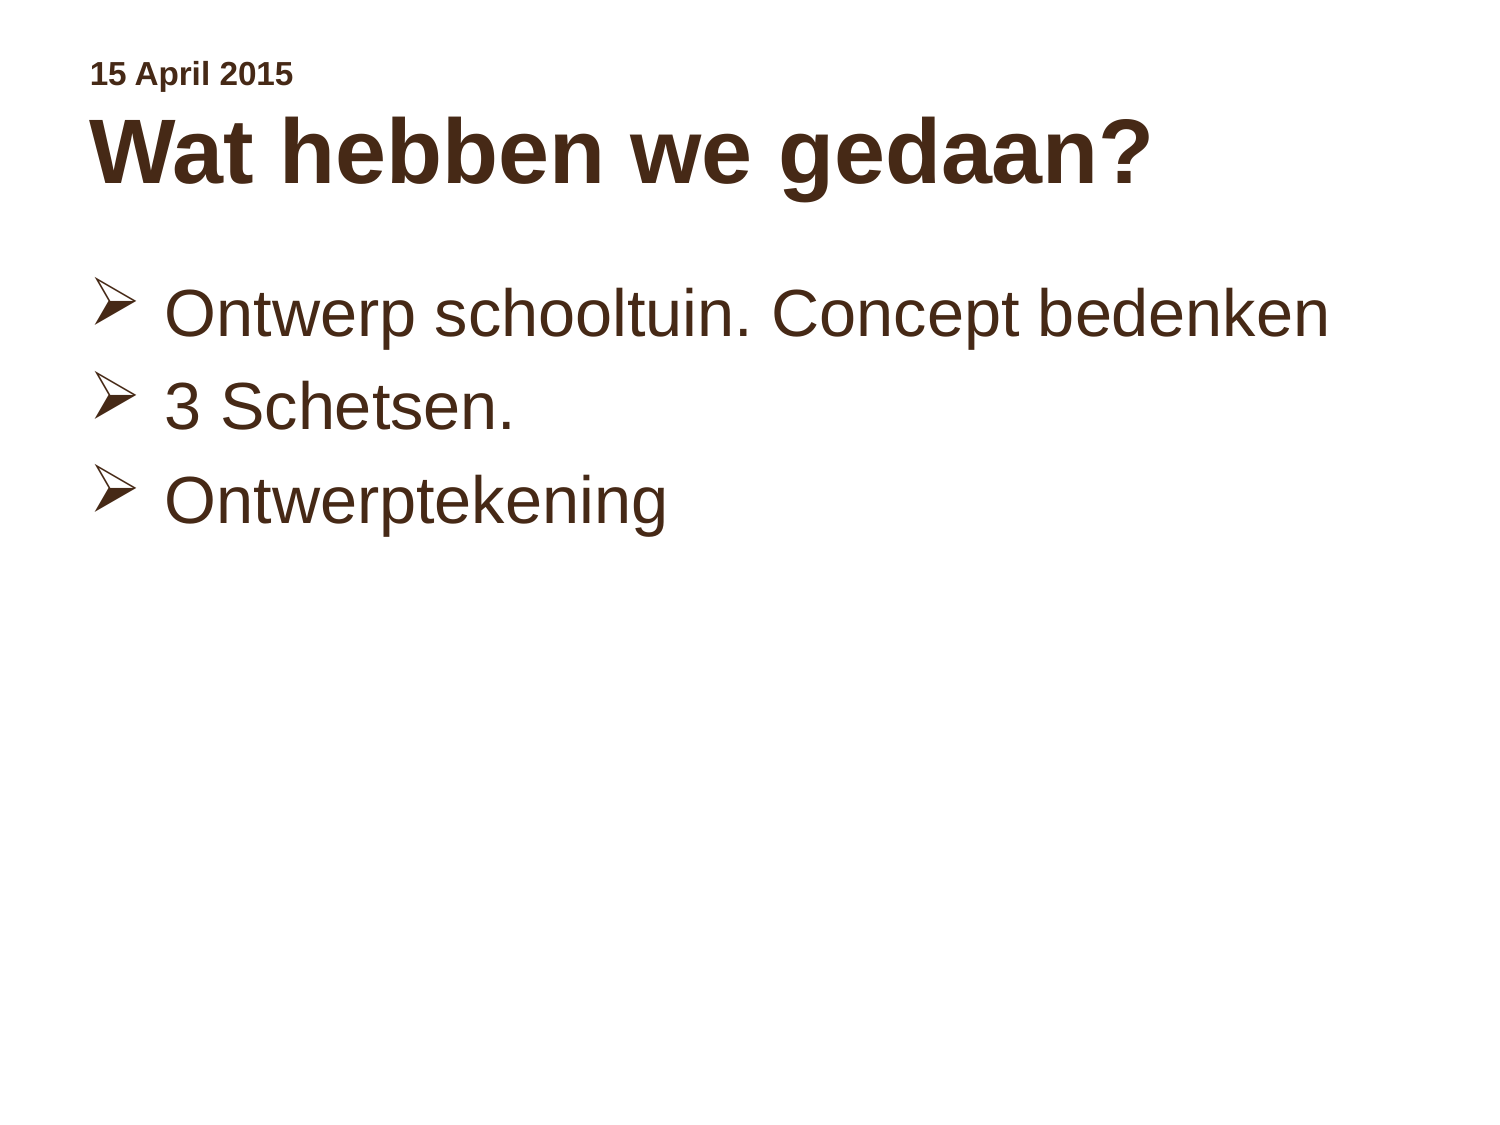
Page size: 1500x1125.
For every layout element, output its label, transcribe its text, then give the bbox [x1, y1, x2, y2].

title 15 April 2015 Wat hebben we gedaan? [75, 45, 1425, 233]
list Ontwerp schooltuin. Concept bedenken 3 Schetsen. Ontwerptekening [75, 262, 1500, 1005]
